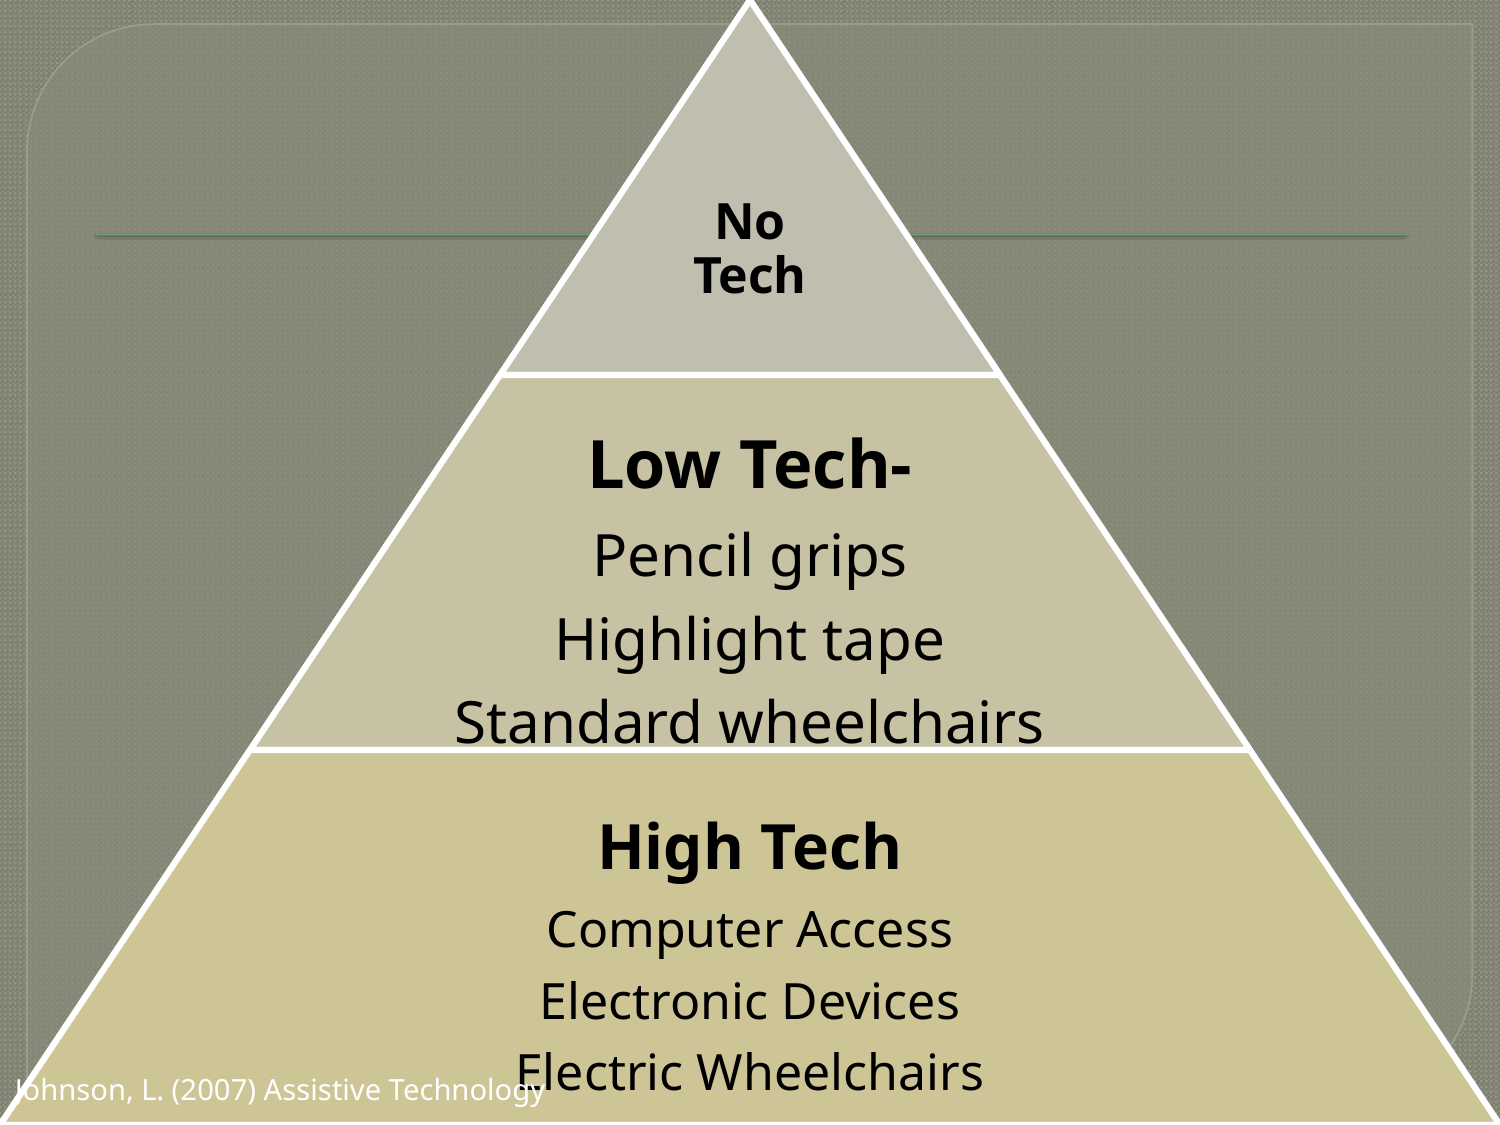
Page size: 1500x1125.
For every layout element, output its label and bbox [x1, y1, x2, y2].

list [0, 0, 1500, 1125]
